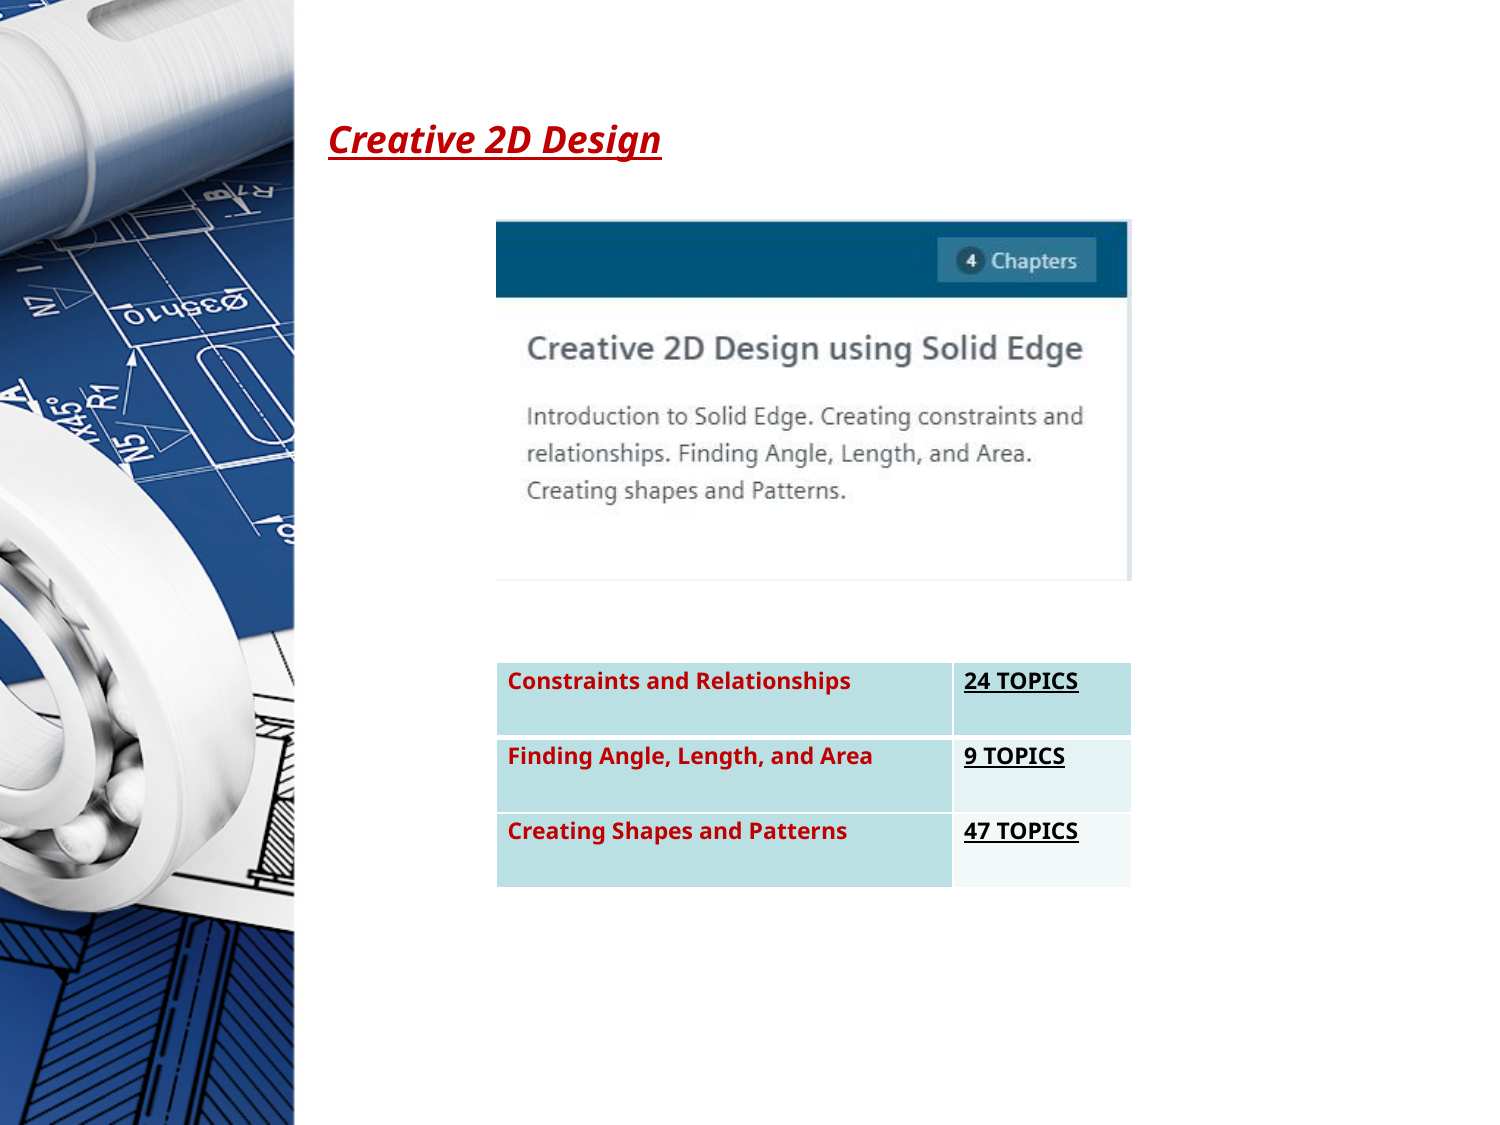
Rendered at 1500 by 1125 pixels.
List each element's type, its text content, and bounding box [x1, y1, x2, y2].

table_cell 47 TOPICS [954, 814, 1131, 887]
table_cell 9 TOPICS [954, 740, 1131, 812]
table_cell Finding Angle, Length, and Area [497, 740, 952, 812]
table_header 24 TOPICS [954, 663, 1131, 735]
table_header Constraints and Relationships [497, 663, 952, 735]
picture [0, 0, 1500, 1125]
list [312, 221, 1325, 647]
title Creative 2D Design [312, 45, 1414, 233]
table_cell Creating Shapes and Patterns [497, 814, 952, 887]
